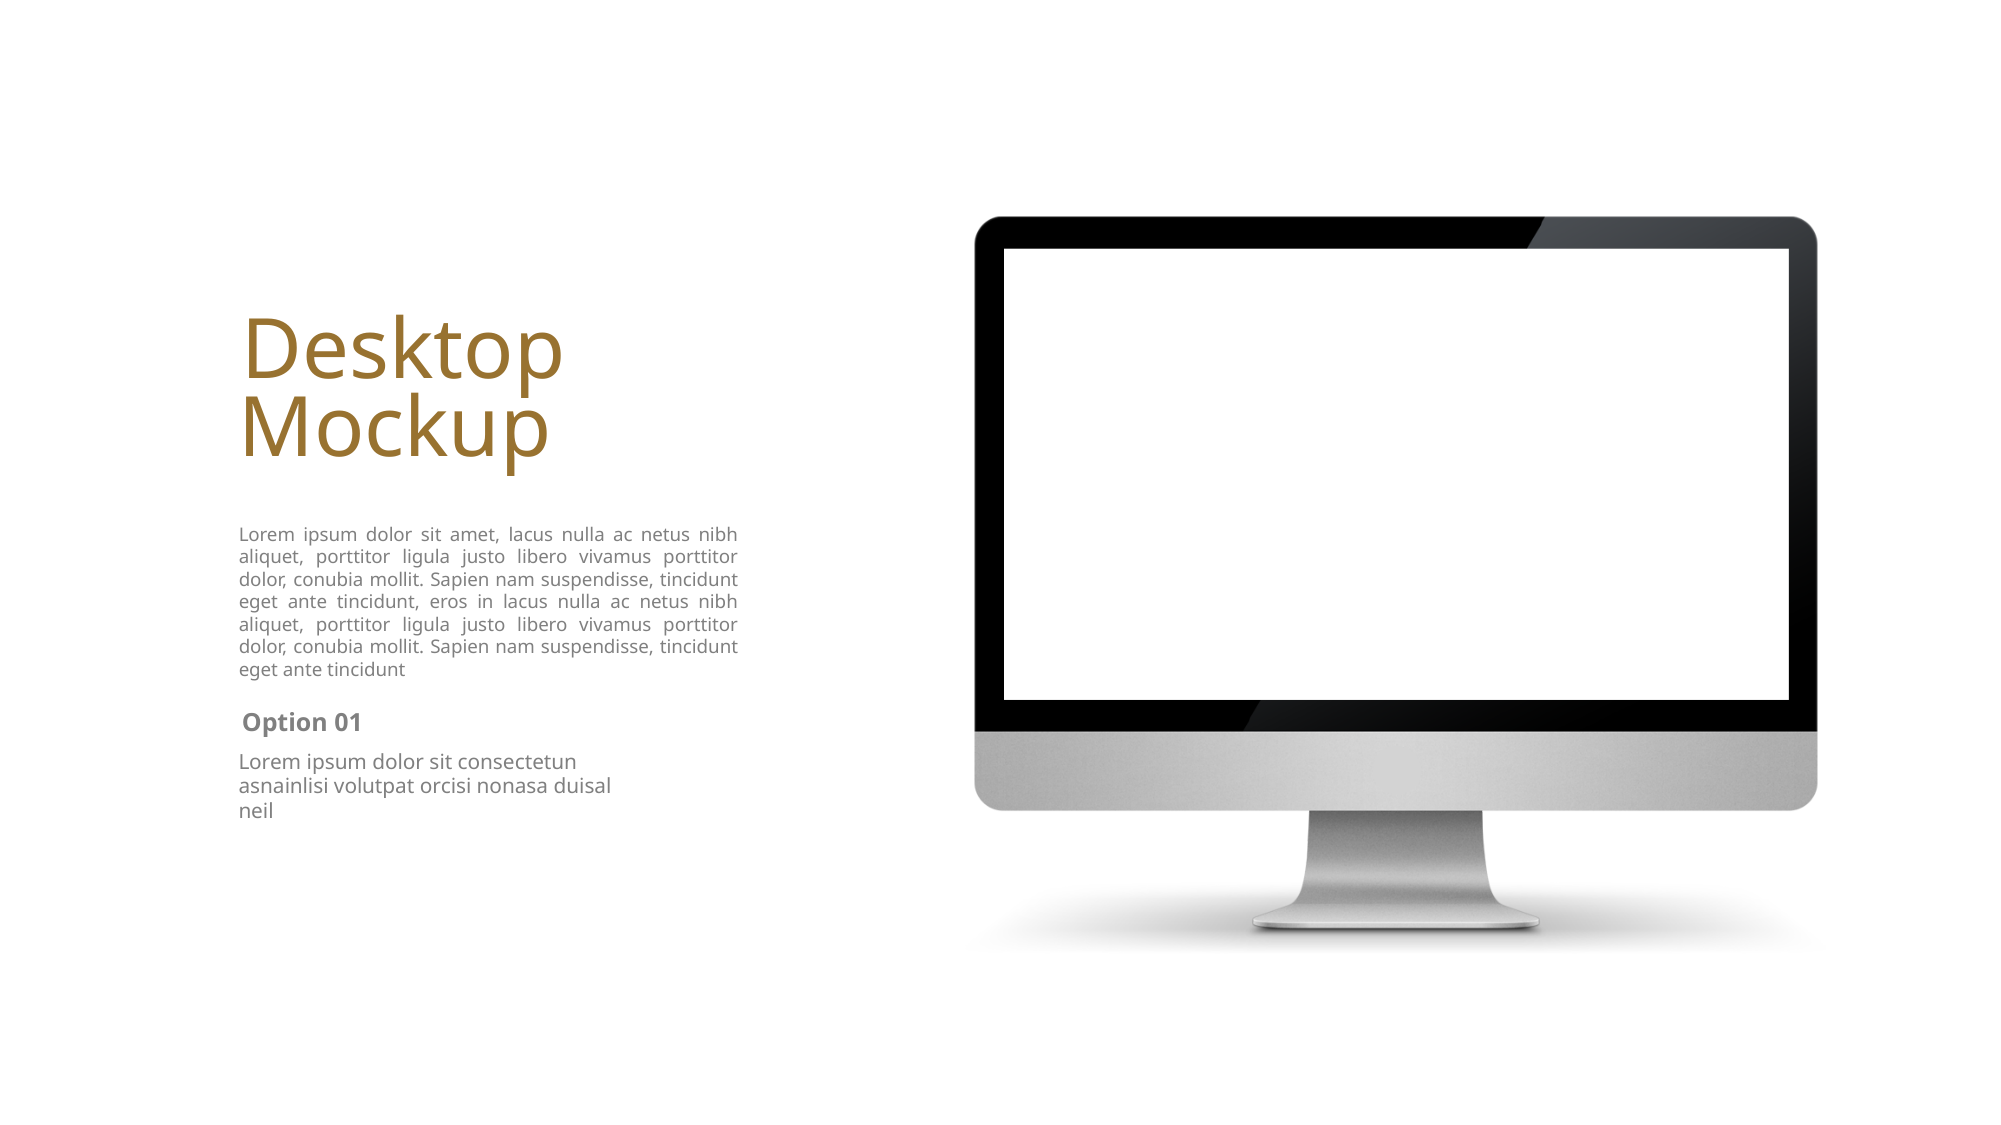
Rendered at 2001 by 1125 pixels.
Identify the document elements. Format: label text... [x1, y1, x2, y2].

text_box Option 01 [227, 698, 550, 744]
text_box Lorem ipsum dolor sit amet, lacus nulla ac netus nibh aliquet, porttitor ligula justo libero vivamus porttitor dolor, conubia mollit. Sapien nam suspendisse, tincidunt eget ante tincidunt, eros in lacus nulla ac netus nibh aliquet, porttitor ligula justo libero vivamus porttitor dolor, conubia mollit. Sapien nam suspendisse, tincidunt eget ante tincidunt [224, 514, 753, 688]
text_box Desktop [227, 287, 958, 366]
picture [958, 87, 1833, 979]
text_box Mockup [223, 366, 958, 481]
text_box Lorem ipsum dolor sit consectetun asnainlisi volutpat orcisi nonasa duisal neil [223, 740, 660, 831]
